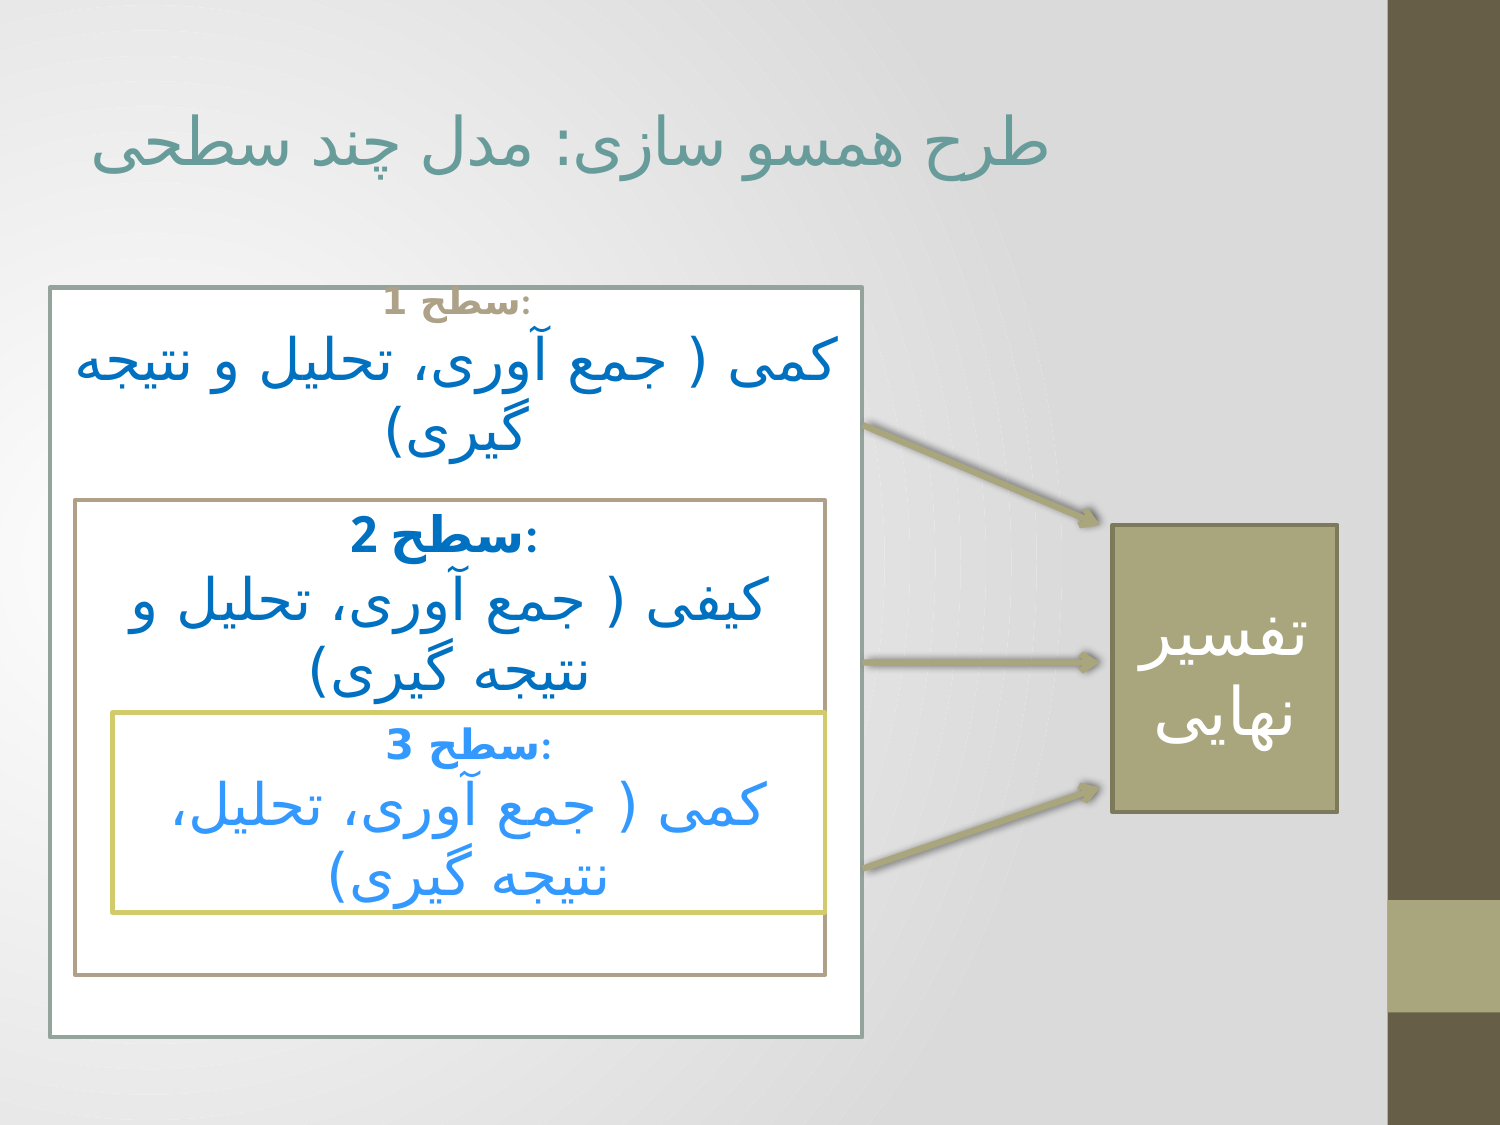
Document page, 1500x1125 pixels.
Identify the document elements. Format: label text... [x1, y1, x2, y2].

text_box سطح 3: کمی ( جمع آوری، تحلیل، نتیجه گیری) [110, 710, 827, 915]
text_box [861, 786, 1101, 870]
text_box سطح 1: کمی ( جمع آوری، تحلیل و نتیجه گیری) [48, 285, 864, 1039]
title طرح همسو سازی: مدل چند سطحی [75, 45, 1325, 233]
text_box تفسیر نهایی [1110, 523, 1339, 814]
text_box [861, 424, 1101, 526]
text_box سطح 2: کیفی ( جمع آوری، تحلیل و نتیجه گیری) [73, 498, 827, 977]
